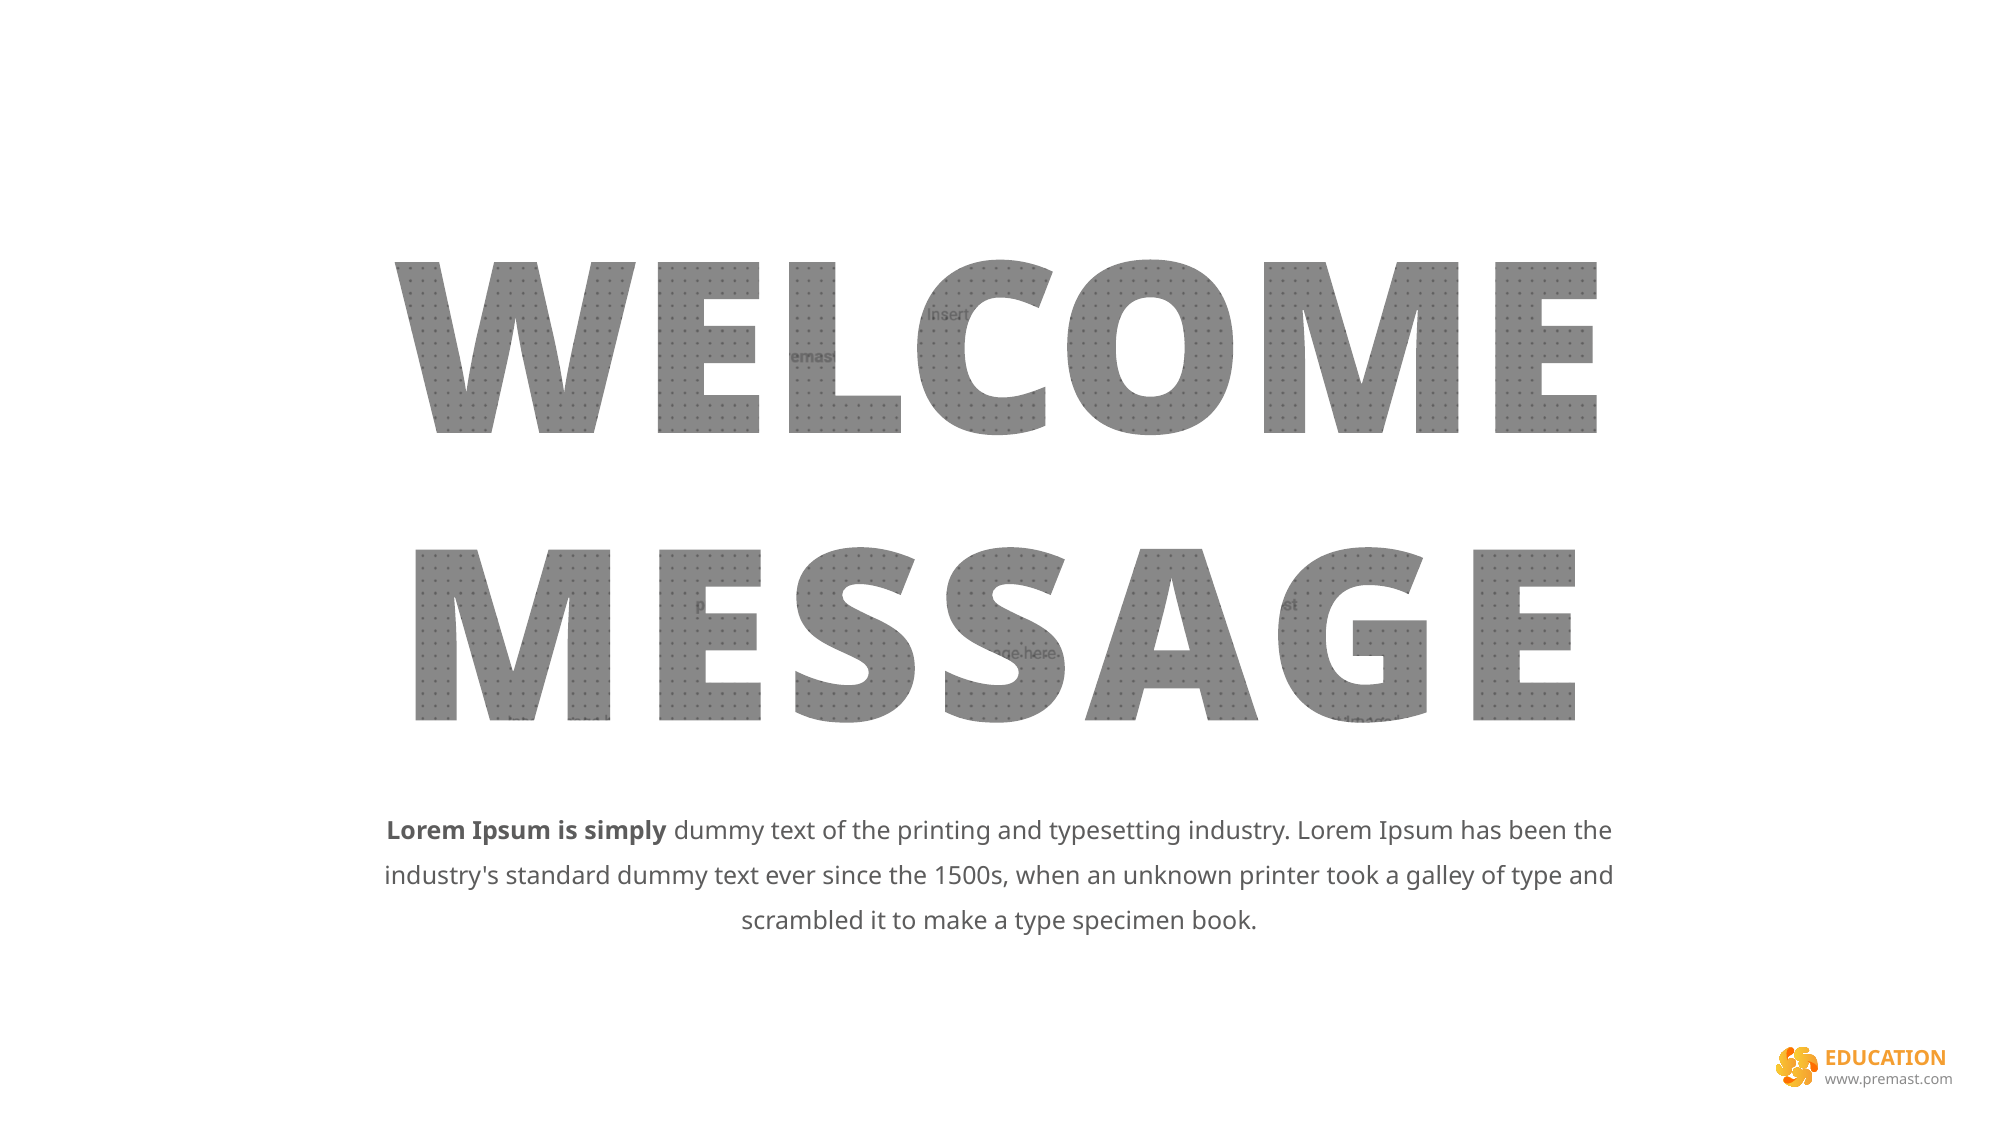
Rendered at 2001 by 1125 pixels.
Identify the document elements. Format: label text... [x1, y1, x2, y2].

text_box Lorem Ipsum is simply dummy text of the printing and typesetting industry. Lorem Ipsum has been the industry's standard dummy text ever since the 1500s, when an unknown printer took a galley of type and scrambled it to make a type specimen book. [348, 792, 1652, 942]
picture [394, 259, 1597, 723]
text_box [1775, 1037, 1970, 1096]
